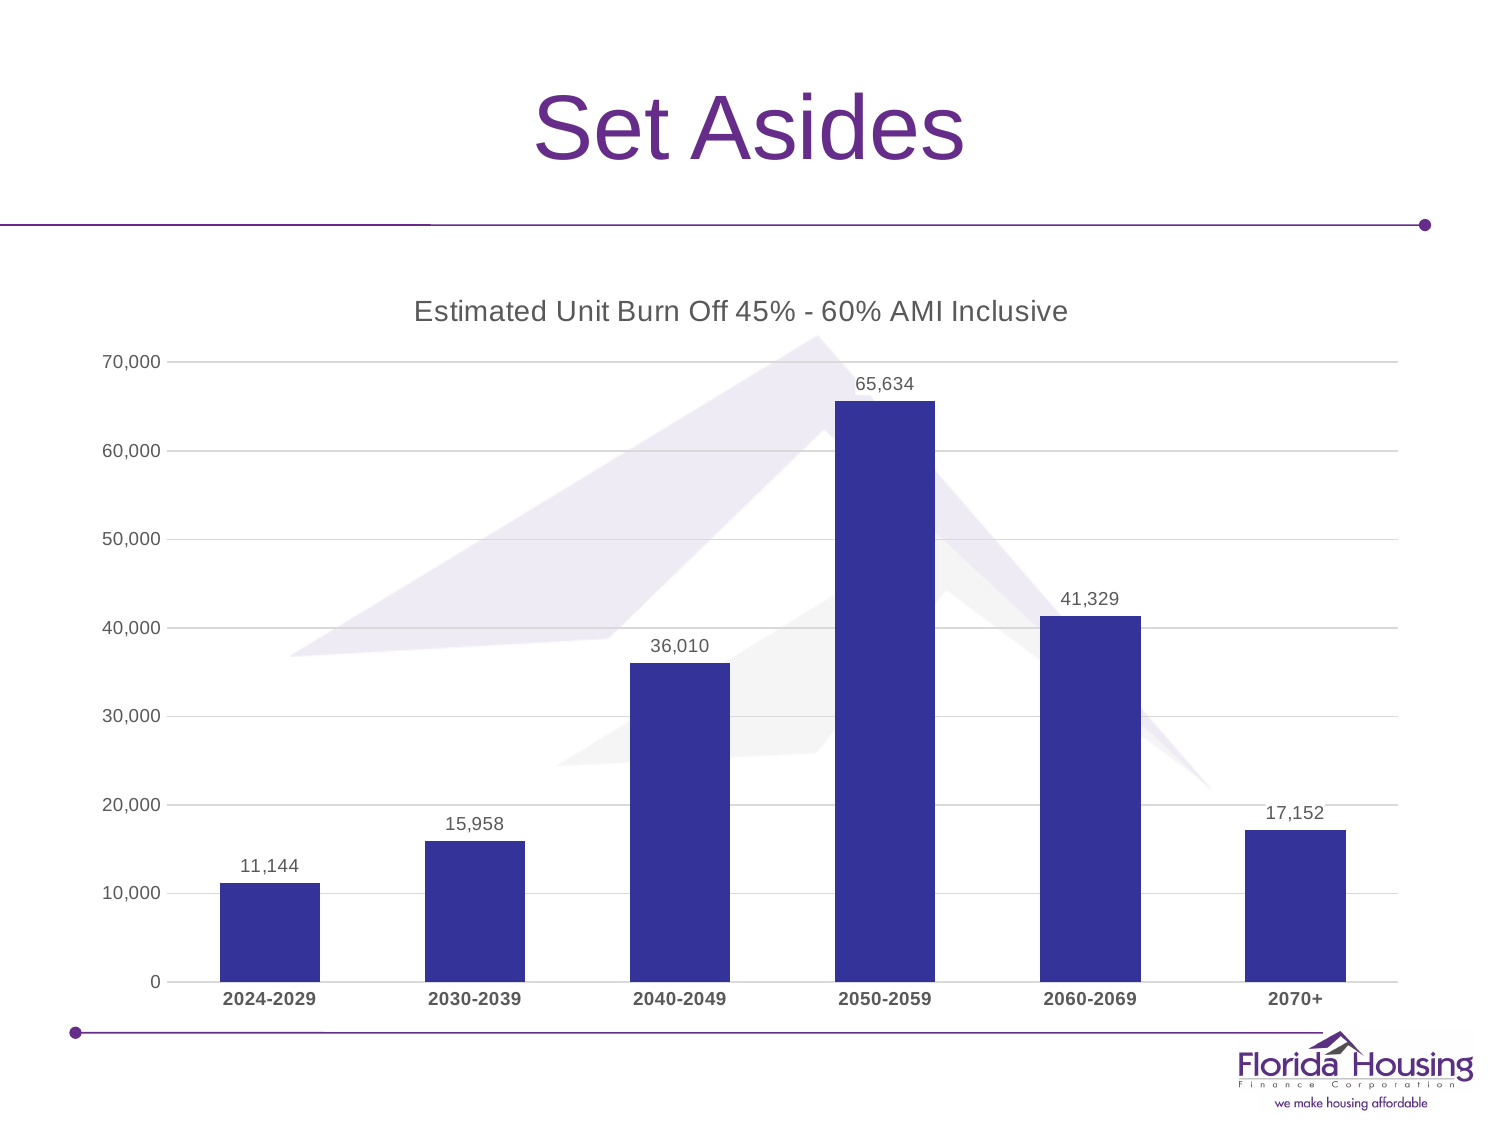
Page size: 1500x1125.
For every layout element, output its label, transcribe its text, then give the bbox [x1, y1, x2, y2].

picture [1237, 1029, 1475, 1113]
chart [74, 262, 1425, 1025]
title Set Asides [75, 45, 1425, 200]
